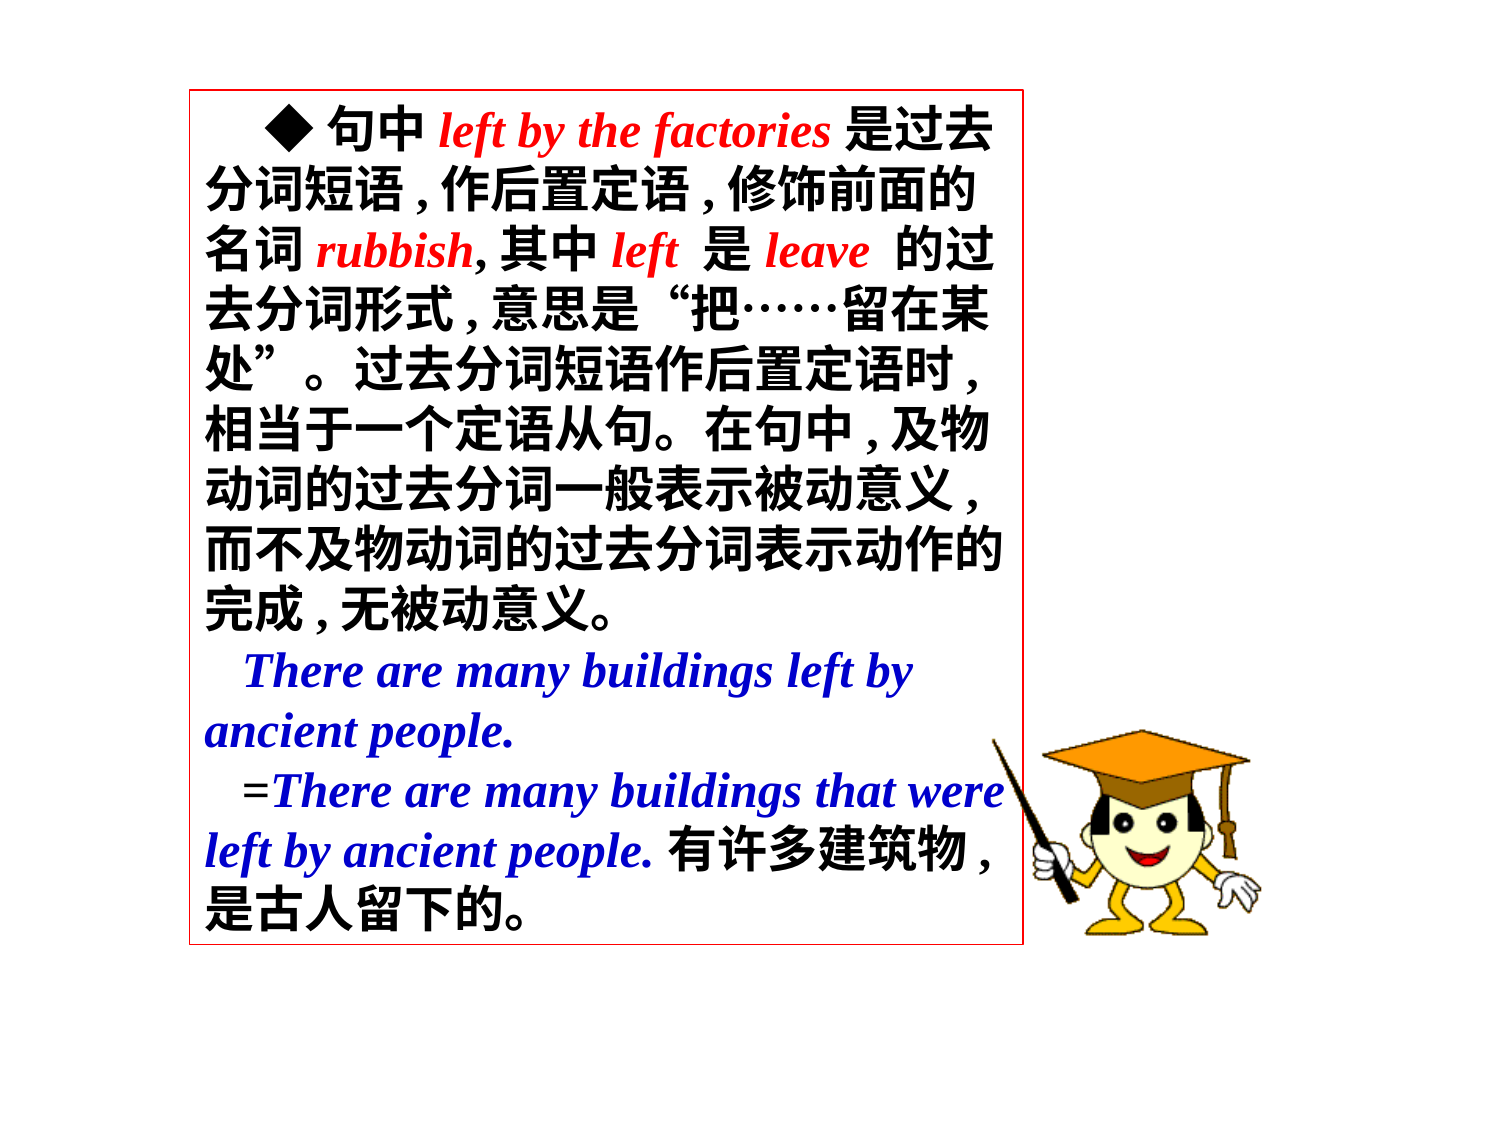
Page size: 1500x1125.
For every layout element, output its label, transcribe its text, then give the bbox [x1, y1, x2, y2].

text_box ◆句中left by the factories是过去分词短语,作后置定语,修饰前面的名词rubbish,其中left 是leave 的过去分词形式,意思是“把……留在某处”。过去分词短语作后置定语时,相当于一个定语从句。在句中,及物动词的过去分词一般表示被动意义,而不及物动词的过去分词表示动作的完成,无被动意义。 There are many buildings left by ancient people. =There are many buildings that were left by ancient people.有许多建筑物,是古人留下的。 [189, 89, 1023, 945]
picture [971, 714, 1285, 950]
